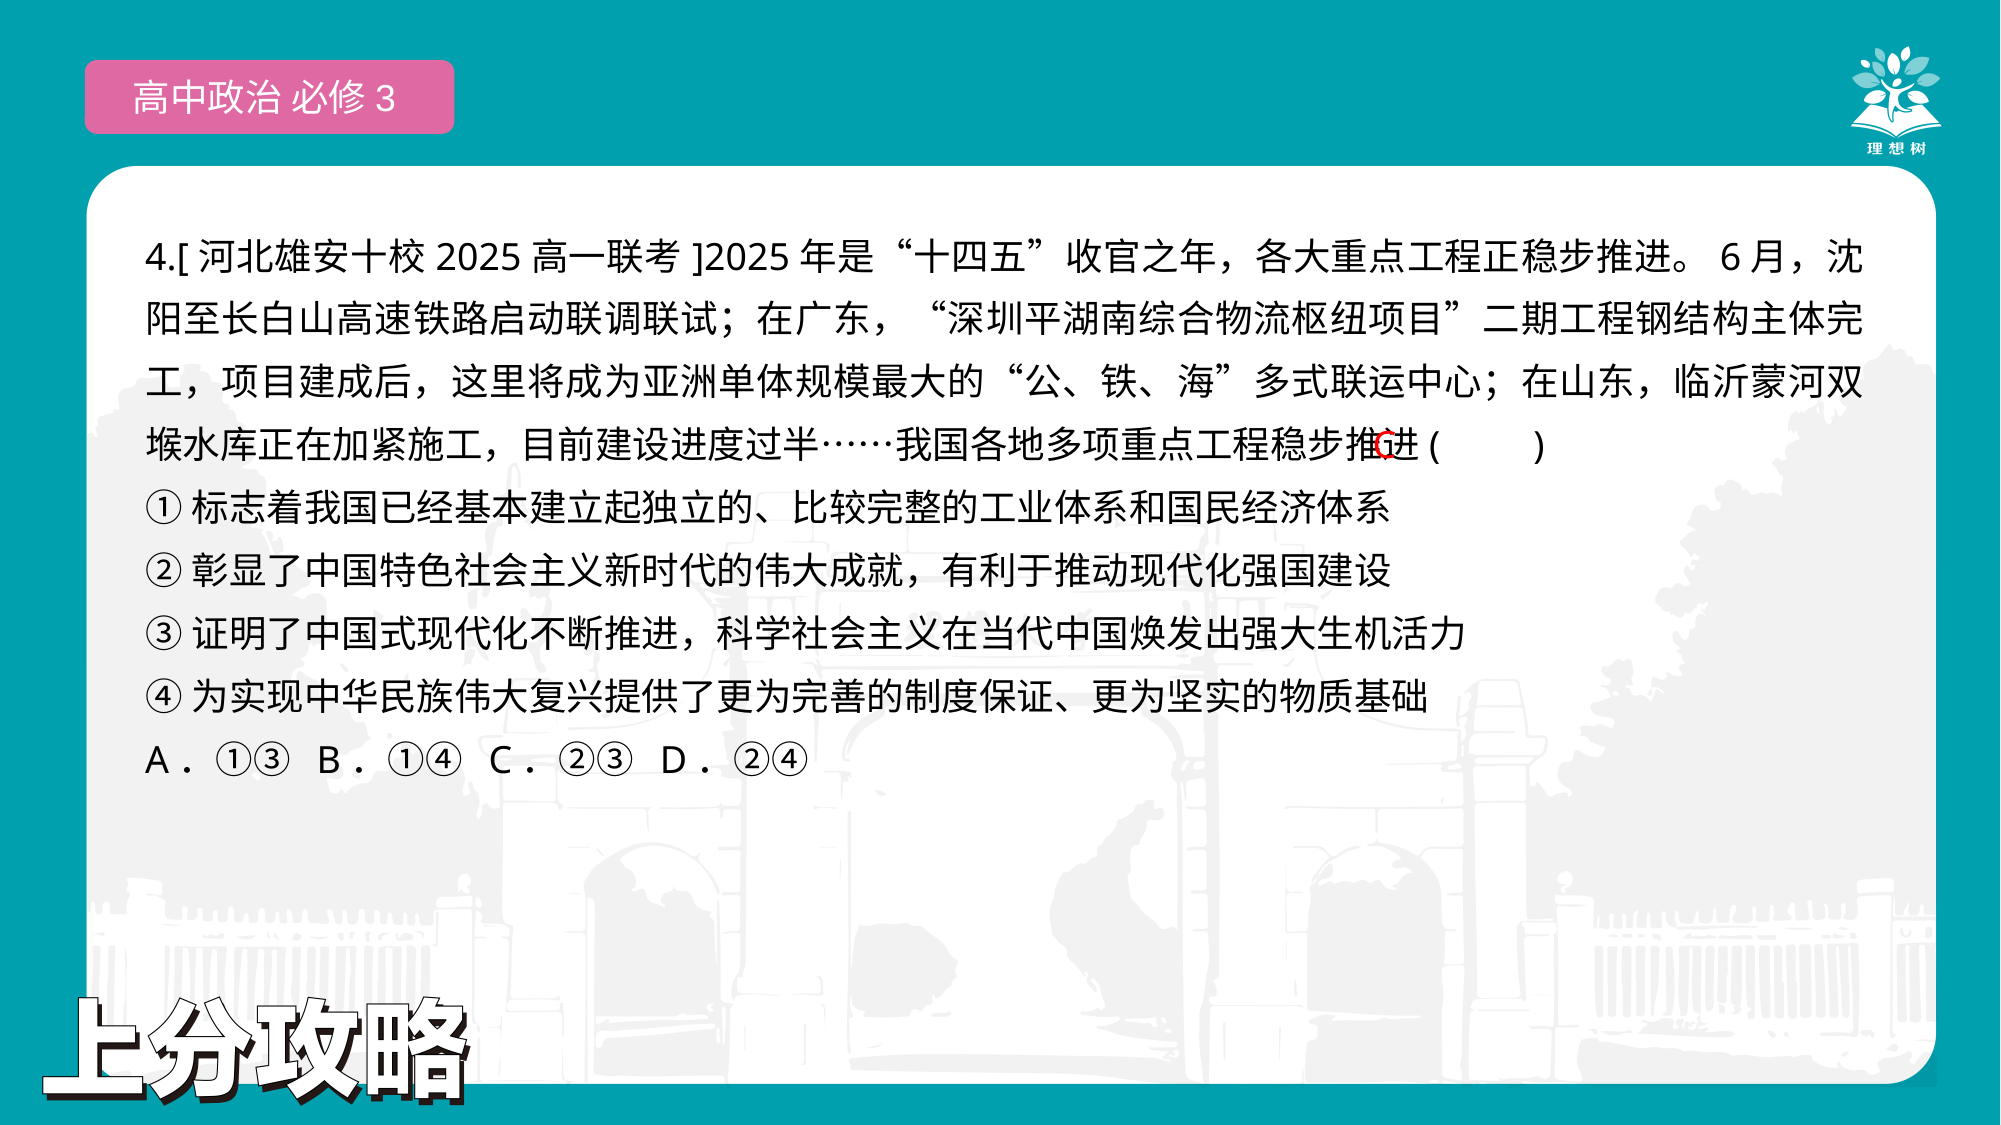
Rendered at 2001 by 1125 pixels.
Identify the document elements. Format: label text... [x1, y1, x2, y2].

text_box C [1347, 390, 1465, 473]
text_box 高中政治 必修3 [83, 58, 456, 135]
text_box 4.[河北雄安十校2025高一联考]2025年是“十四五”收官之年，各大重点工程正稳步推进。6月，沈阳至长白山高速铁路启动联调联试；在广东，“深圳平湖南综合物流枢纽项目”二期工程钢结构主体完工，项目建成后，这里将成为亚洲单体规模最大的“公、铁、海”多式联运中心；在山东，临沂蒙河双堠水库正在加紧施工，目前建设进度过半……我国各地多项重点工程稳步推进( ) ①标志着我国已经基本建立起独立的、比较完整的工业体系和国民经济体系 ②彰显了中国特色社会主义新时代的伟大成就，有利于推动现代化强国建设 ③证明了中国式现代化不断推进，科学社会主义在当代中国焕发出强大生机活力 ④为实现中华民族伟大复兴提供了更为完善的制度保证、更为坚实的物质基础 A．①③ B．①④ C．②③ D．②④ [130, 207, 1880, 789]
picture [0, 0, 2001, 1125]
